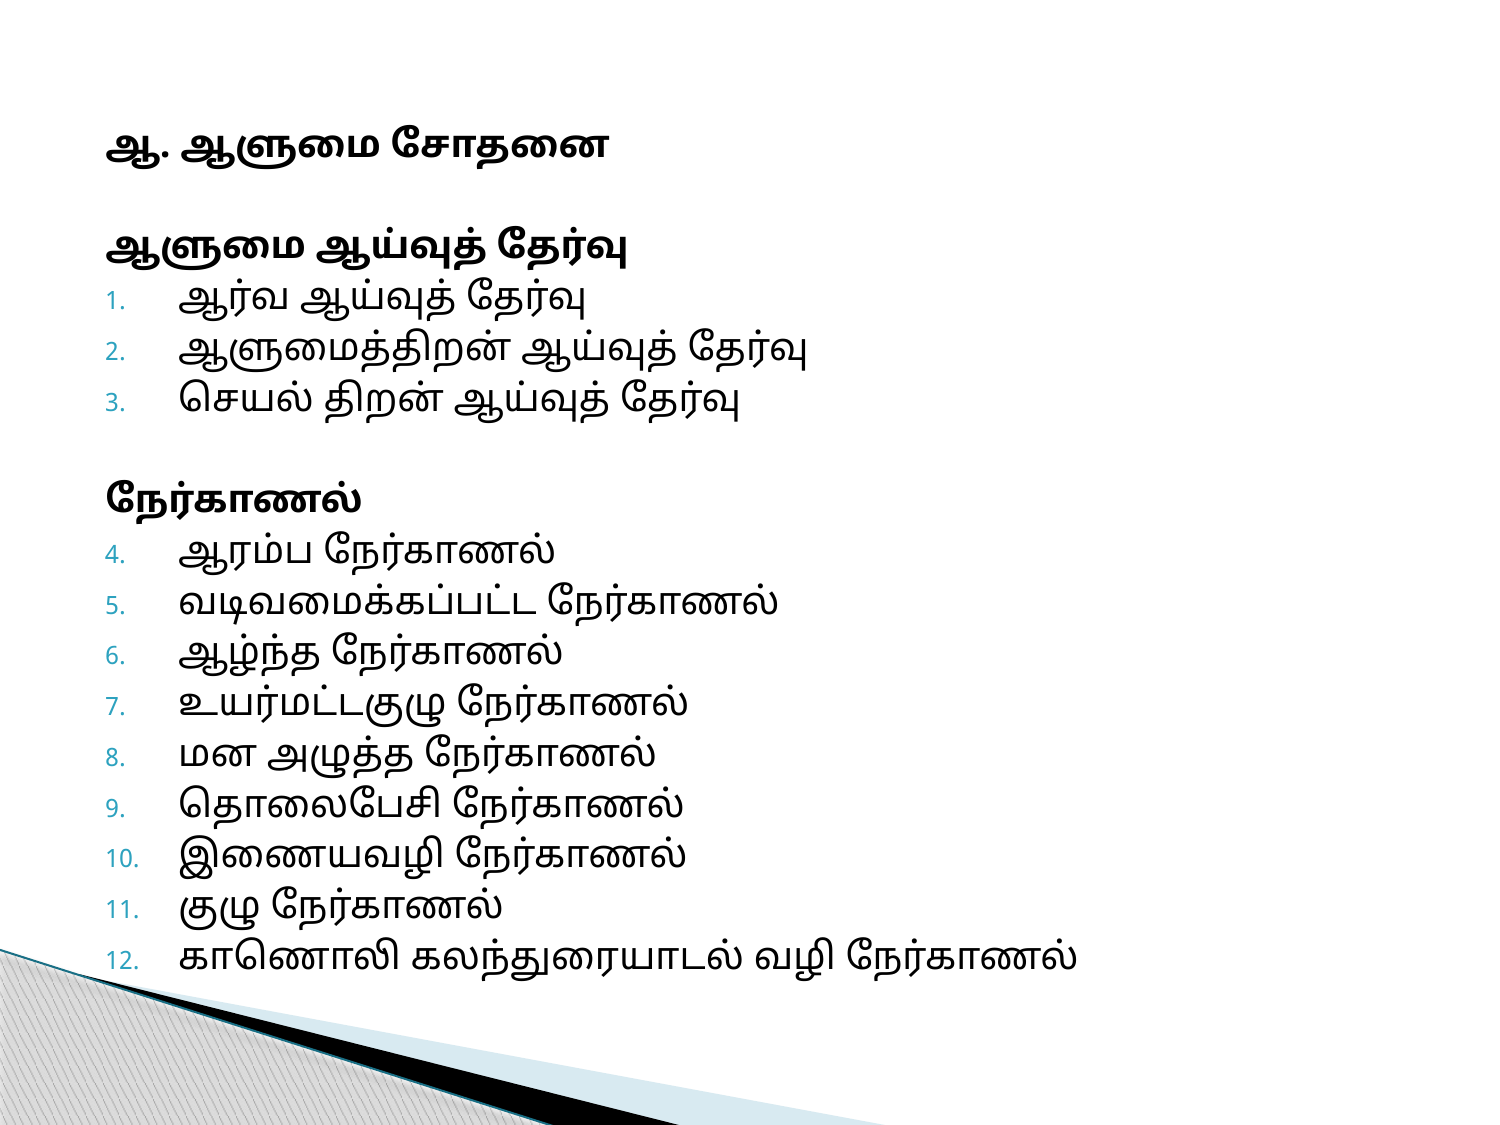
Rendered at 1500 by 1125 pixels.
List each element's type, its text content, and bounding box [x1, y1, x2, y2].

list ஆ. ஆளுமை சோதனை ஆளுமை ஆய்வுத் தேர்வு ஆர்வ ஆய்வுத் தேர்வு ஆளுமைத்திறன் ஆய்வுத் தேர்வு செயல் திறன் ஆய்வுத் தேர்வு நேர்காணல் ஆரம்ப நேர்காணல் வடிவமைக்கப்பட்ட நேர்காணல் ஆழ்ந்த நேர்காணல் உயர்மட்டகுழு நேர்காணல் மன அழுத்த நேர்காணல் தொலைபேசி நேர்காணல் இணையவழி நேர்காணல் குழு நேர்காணல் காணொலி கலந்துரையாடல் வழி நேர்காணல் [75, 112, 1425, 986]
